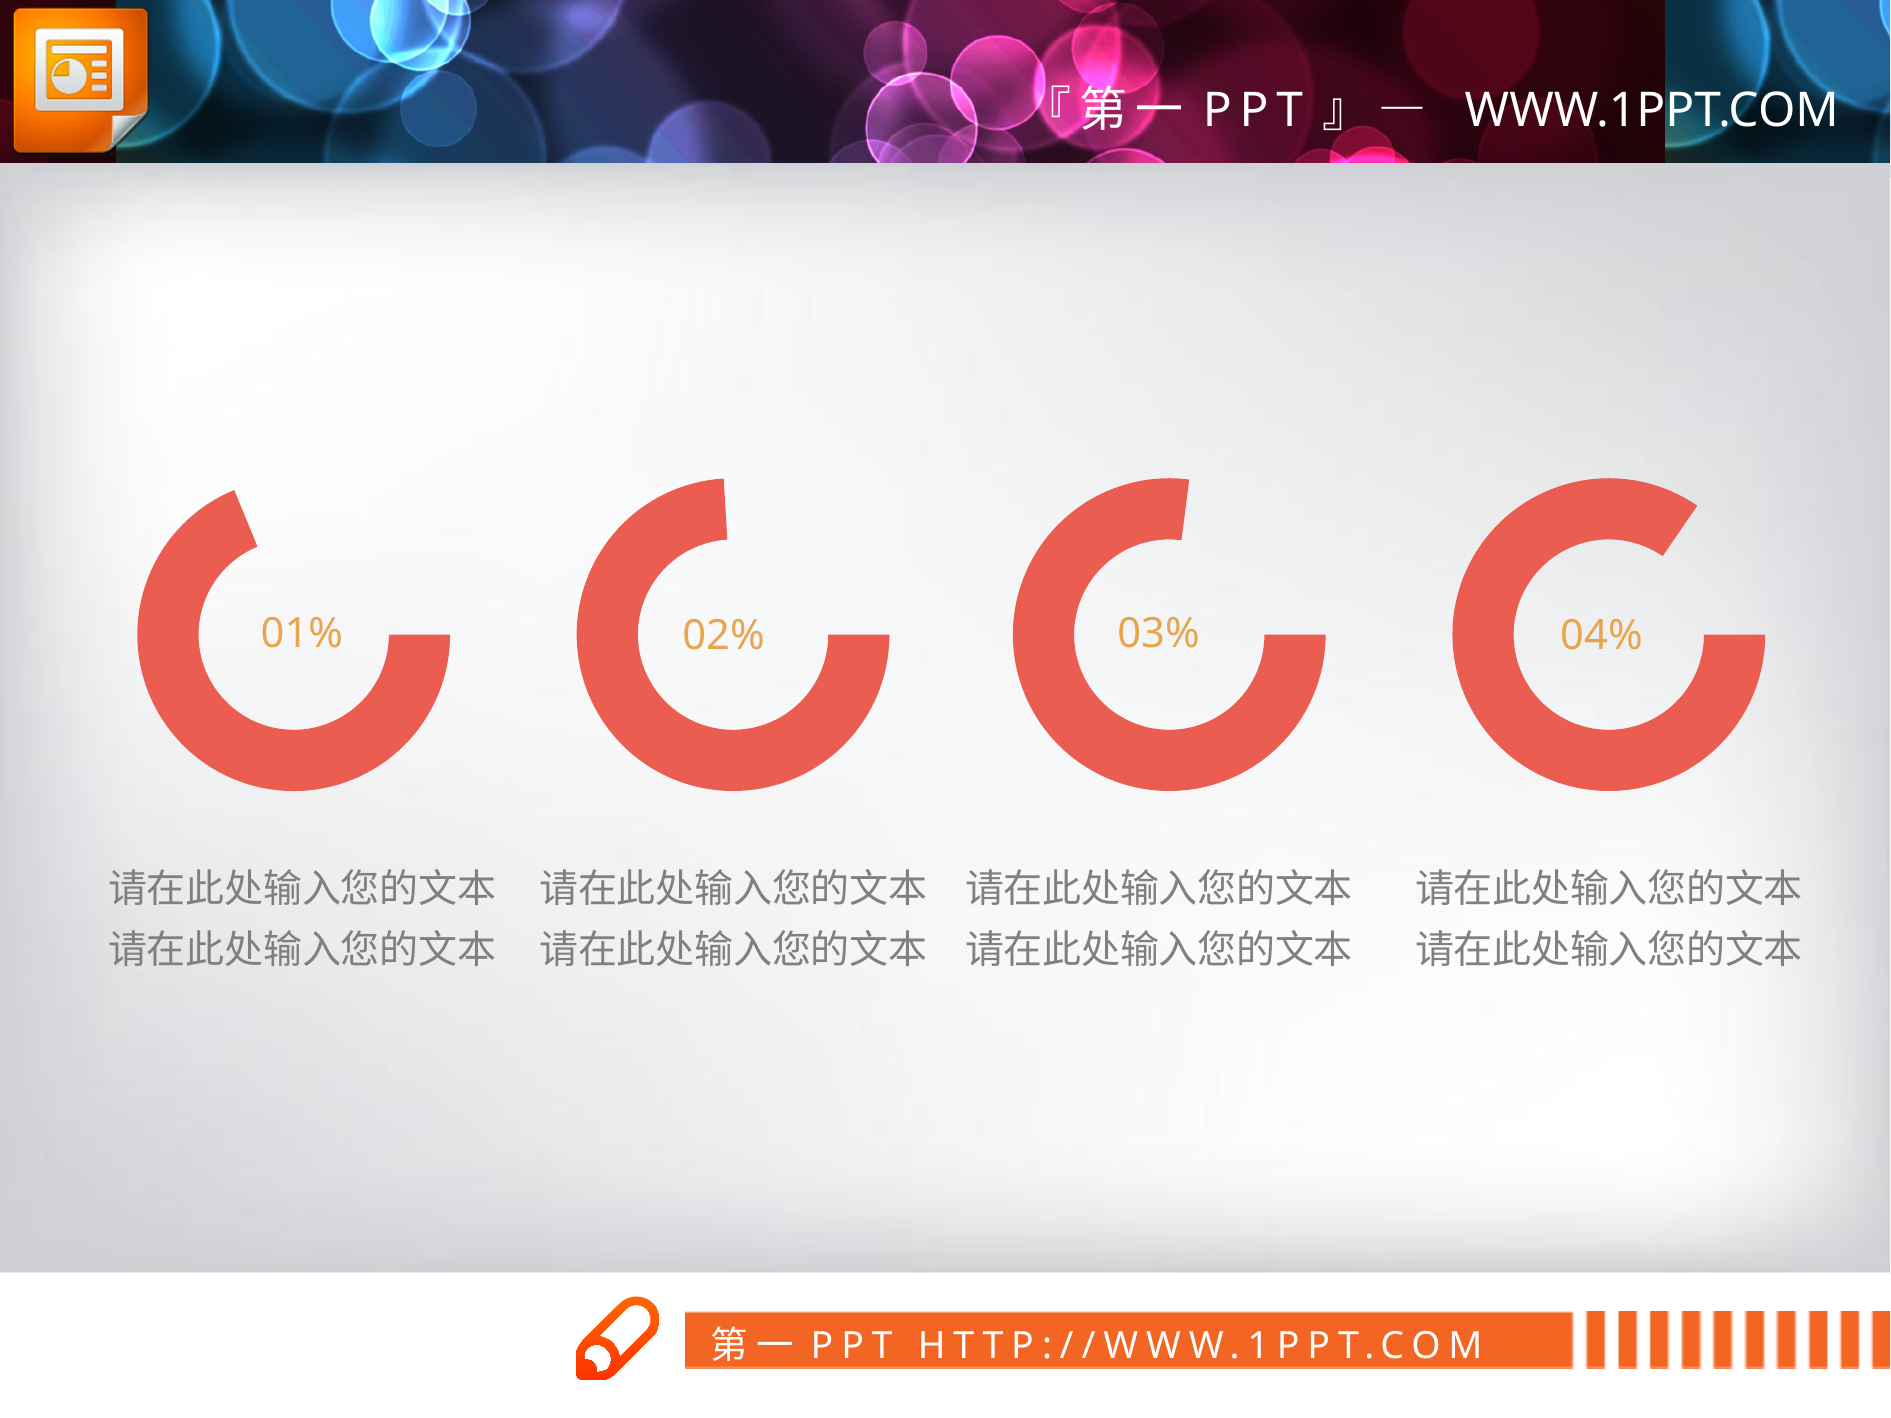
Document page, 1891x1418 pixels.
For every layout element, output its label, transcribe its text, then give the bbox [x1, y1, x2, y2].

text_box 请在此处输入您的文本 请在此处输入您的文本 [513, 842, 939, 979]
picture [0, 0, 1891, 1275]
text_box 03% [1102, 598, 1215, 664]
text_box 请在此处输入您的文本 请在此处输入您的文本 [939, 842, 1378, 979]
text_box 请在此处输入您的文本 请在此处输入您的文本 [82, 842, 513, 979]
text_box 01% [245, 598, 358, 664]
text_box [137, 490, 451, 792]
text_box 02% [667, 600, 780, 666]
text_box [576, 478, 890, 791]
picture [685, 1311, 1891, 1369]
text_box [1012, 478, 1326, 791]
text_box 请在此处输入您的文本 请在此处输入您的文本 [1389, 842, 1828, 979]
text_box [1452, 478, 1766, 791]
text_box 04% [1545, 600, 1658, 666]
